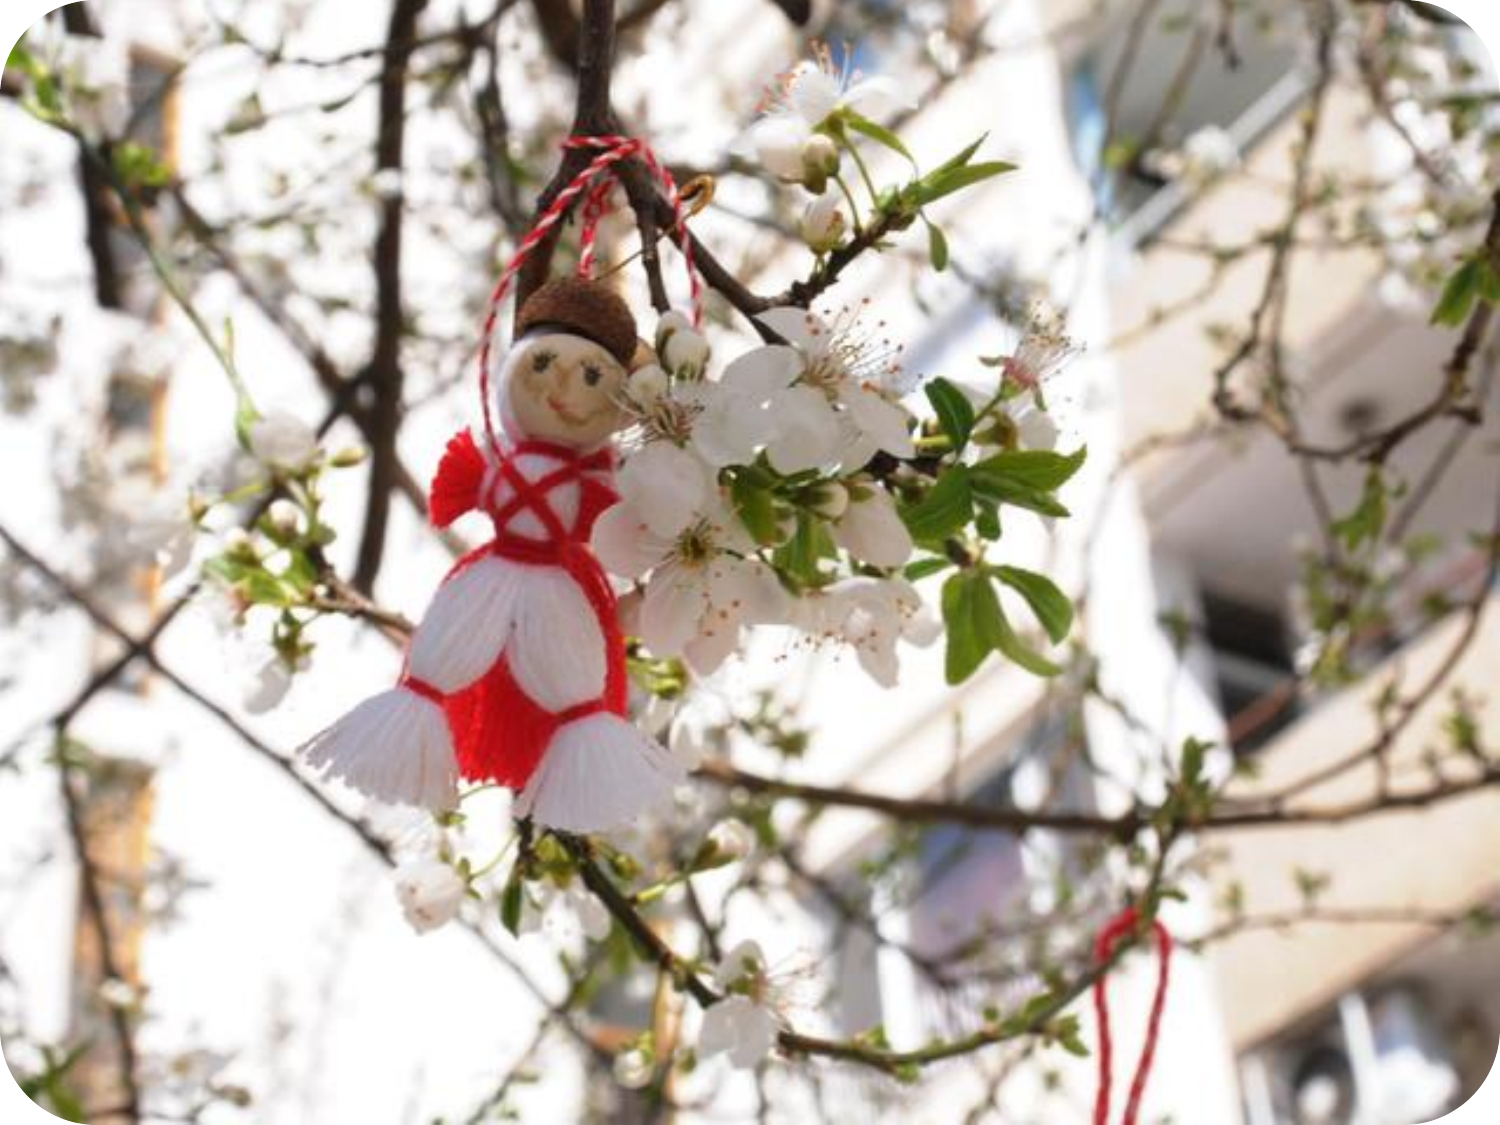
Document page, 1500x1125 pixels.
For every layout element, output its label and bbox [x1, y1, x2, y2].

list [0, 0, 1500, 1125]
